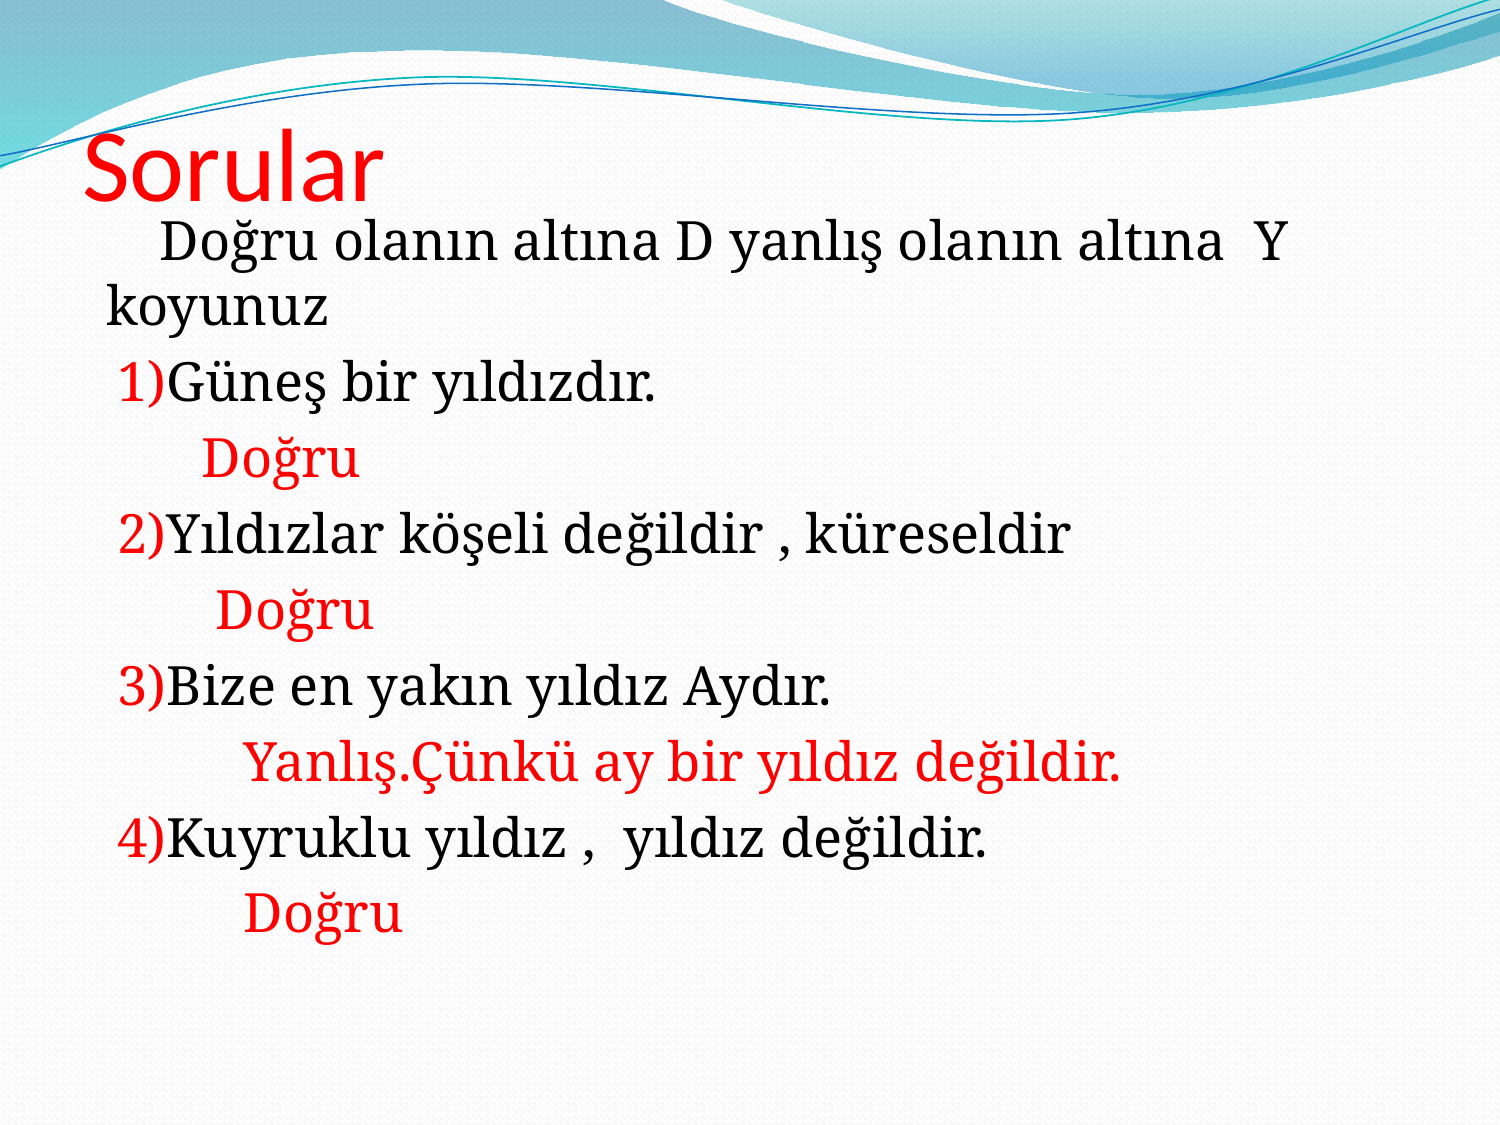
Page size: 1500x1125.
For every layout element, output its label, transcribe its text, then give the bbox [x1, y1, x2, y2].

title Sorular [82, 35, 1432, 223]
list Doğru olanın altına D yanlış olanın altına Y koyunuz 1)Güneş bir yıldızdır. Doğru 2)Yıldızlar köşeli değildir , küreseldir Doğru 3)Bize en yakın yıldız Aydır. Yanlış.Çünkü ay bir yıldız değildir. 4)Kuyruklu yıldız , yıldız değildir. Doğru [46, 199, 1425, 1090]
